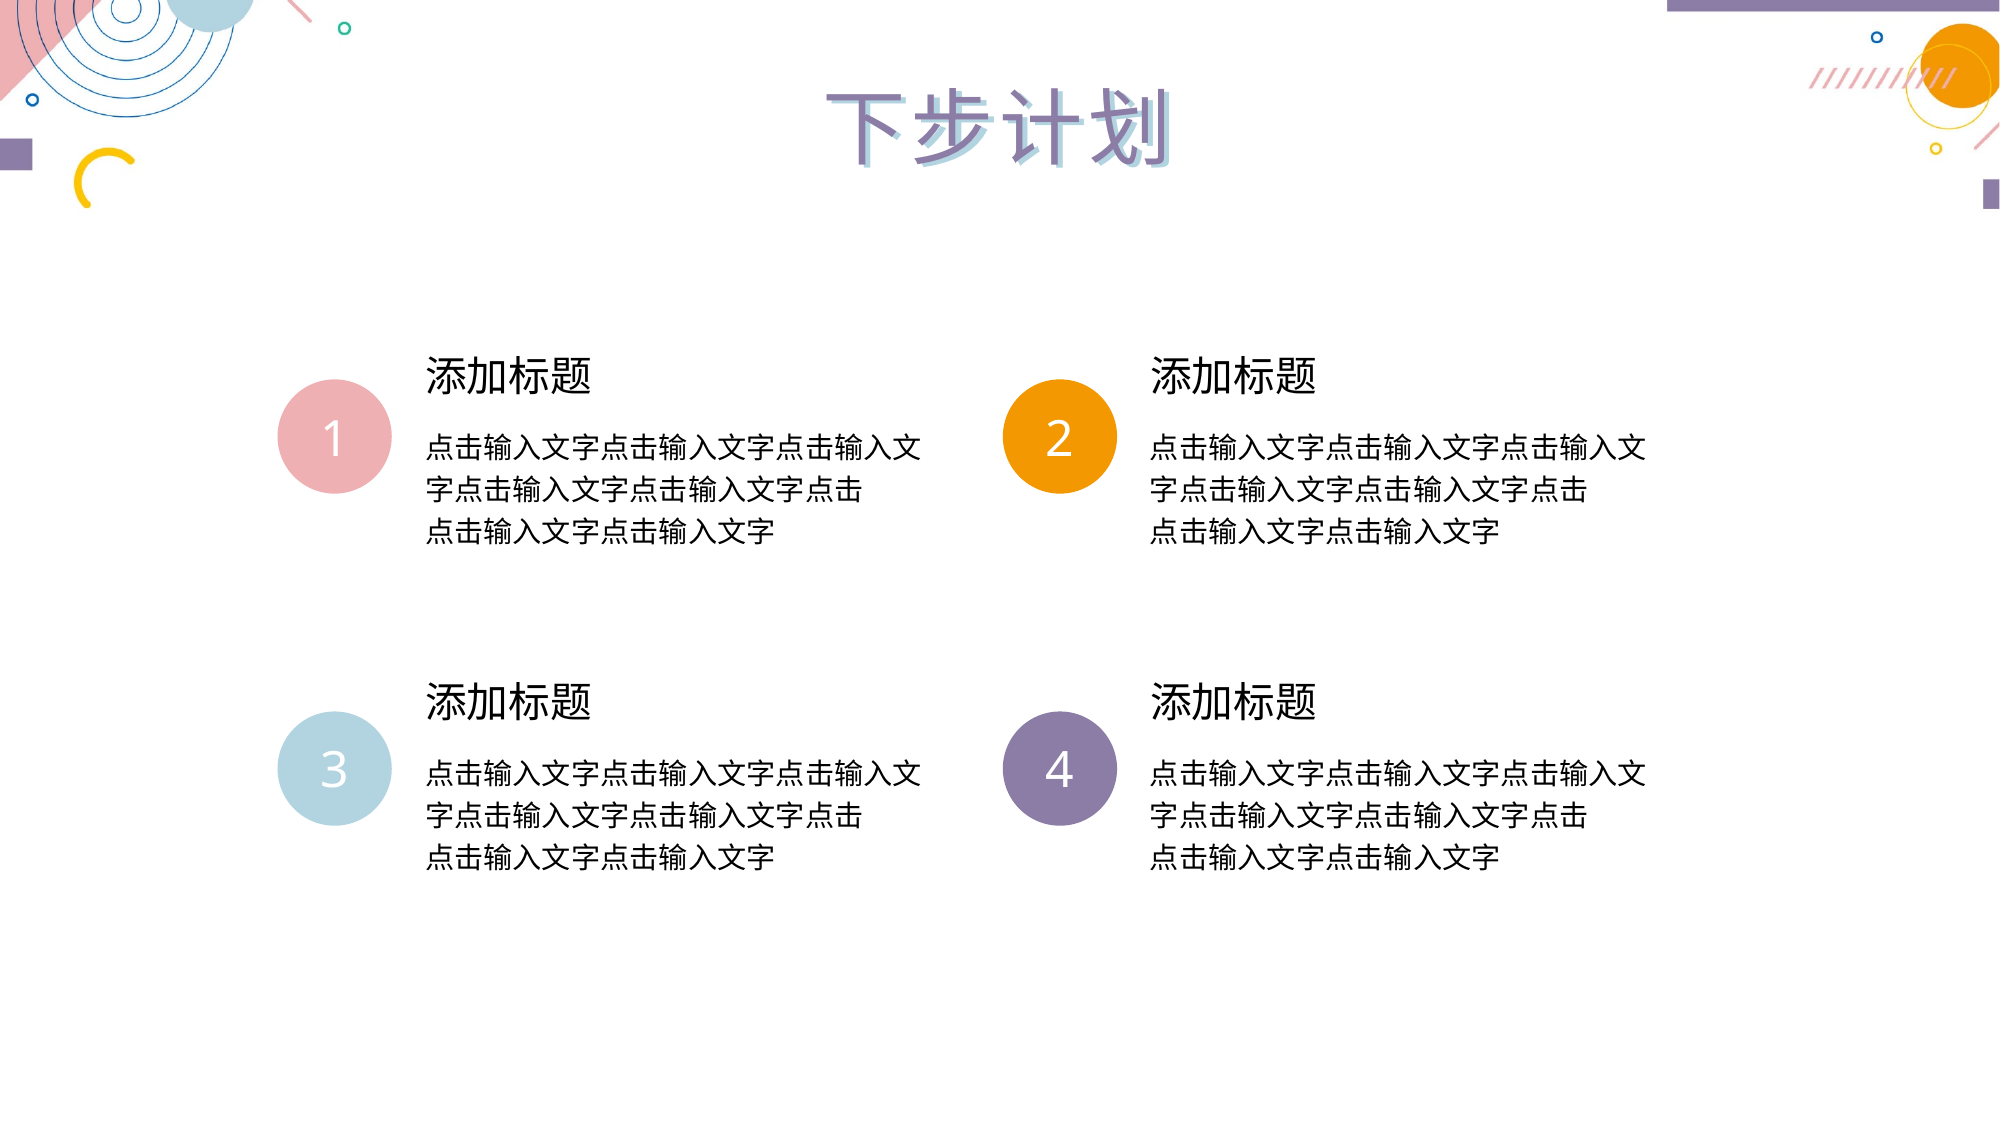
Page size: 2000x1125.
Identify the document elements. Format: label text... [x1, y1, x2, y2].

text_box 添加标题 [410, 668, 738, 734]
text_box [1001, 378, 1119, 495]
text_box 添加标题 [1135, 668, 1463, 734]
text_box 点击输入文字点击输入文字点击输入文字点击输入文字点击输入文字点击 点击输入文字点击输入文字 [410, 415, 944, 556]
text_box 1 [296, 398, 374, 474]
text_box 添加标题 [1135, 342, 1463, 408]
text_box 添加标题 [410, 342, 738, 408]
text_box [752, 67, 1247, 188]
text_box 点击输入文字点击输入文字点击输入文字点击输入文字点击输入文字点击 点击输入文字点击输入文字 [410, 741, 944, 882]
text_box 点击输入文字点击输入文字点击输入文字点击输入文字点击输入文字点击 点击输入文字点击输入文字 [1135, 741, 1669, 882]
text_box 3 [296, 730, 374, 806]
picture [0, 0, 2000, 1125]
text_box 2 [1021, 398, 1099, 474]
text_box [1001, 710, 1119, 827]
text_box [276, 710, 393, 827]
text_box 4 [1021, 730, 1099, 806]
text_box 点击输入文字点击输入文字点击输入文字点击输入文字点击输入文字点击 点击输入文字点击输入文字 [1135, 415, 1669, 556]
text_box [276, 378, 393, 495]
